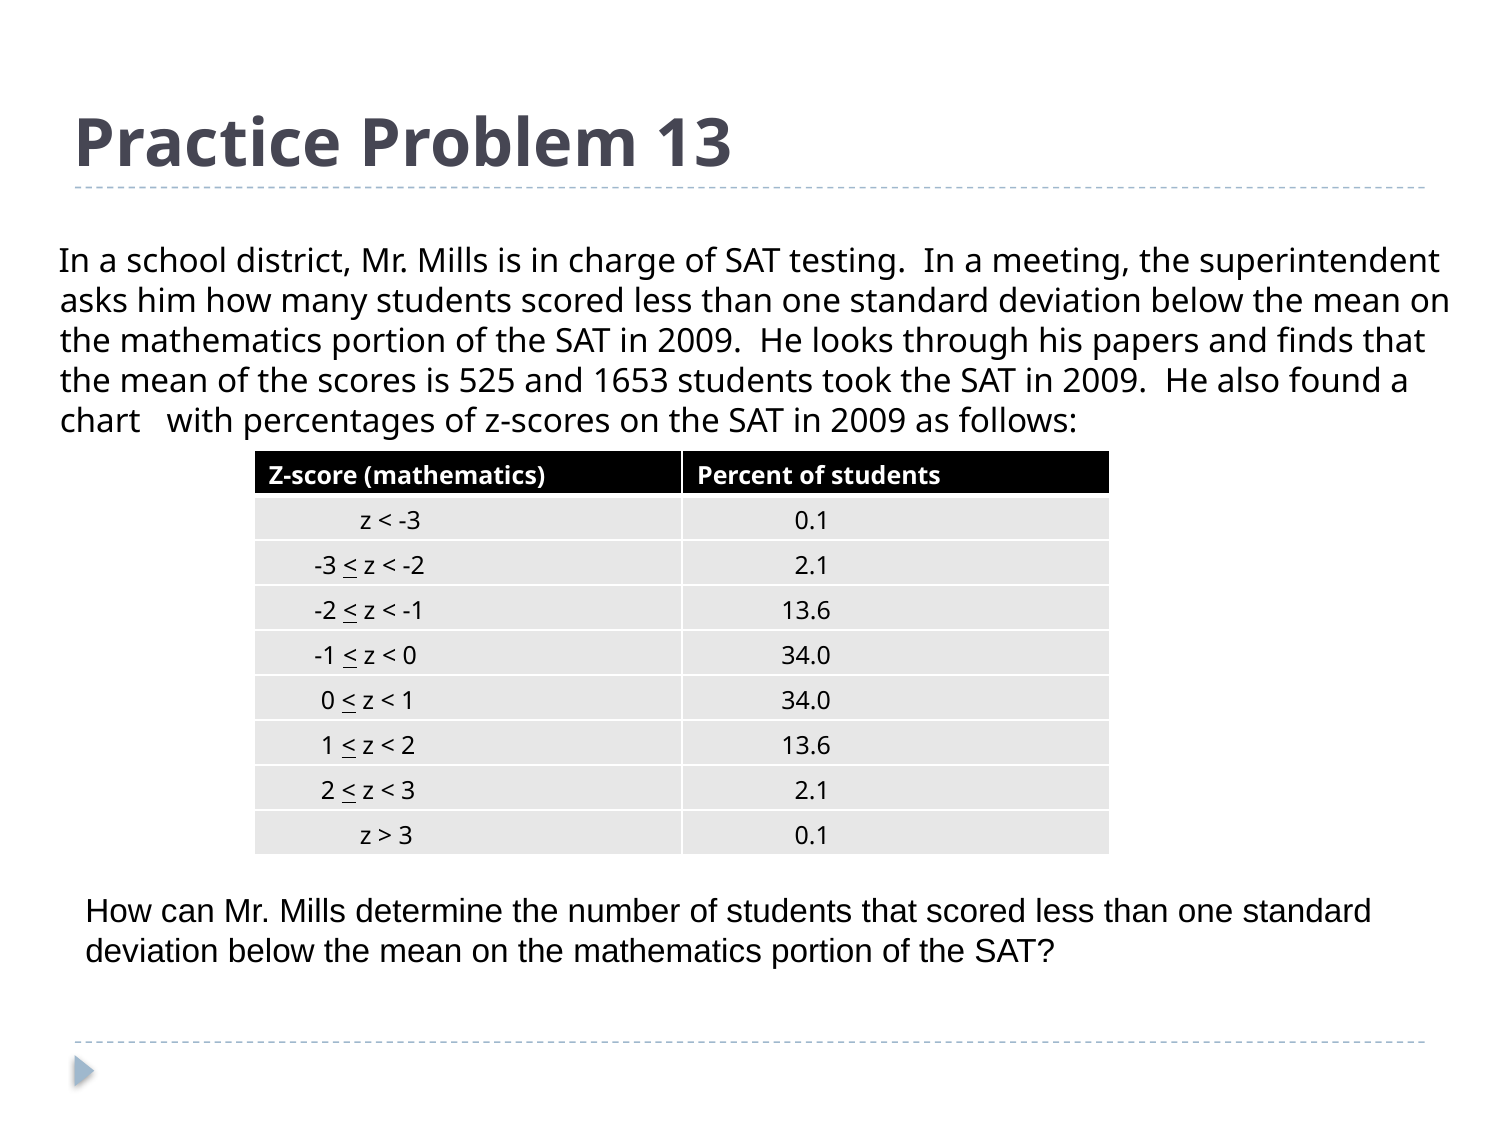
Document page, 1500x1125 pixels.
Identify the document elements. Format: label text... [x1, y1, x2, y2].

title Practice Problem 13 [58, 25, 1409, 188]
table_cell 0.1 [683, 498, 1109, 539]
text_box How can Mr. Mills determine the number of students that scored less than one standard deviation below the mean on the mathematics portion of the SAT? [70, 881, 1442, 977]
table_cell 2.1 [683, 766, 1109, 809]
table_cell 2 < z < 3 [255, 766, 681, 809]
table_cell 34.0 [683, 676, 1109, 719]
table_cell 2.1 [683, 541, 1109, 584]
table_cell z > 3 [255, 811, 681, 854]
table_cell 13.6 [683, 586, 1109, 629]
table_cell 0.1 [683, 811, 1109, 854]
table_header Percent of students [683, 451, 1109, 493]
list In a school district, Mr. Mills is in charge of SAT testing. In a meeting, the superintendent asks him how many students scored less than one standard deviation below the mean on the mathematics portion of the SAT in 2009. He looks through his papers and finds that the mean of the scores is 525 and 1653 students took the SAT in 2009. He also found a chart with percentages of z-scores on the SAT in 2009 as follows: [0, 231, 1500, 900]
table_cell -1 < z < 0 [255, 631, 681, 674]
table_cell 1 < z < 2 [255, 721, 681, 764]
table_header Z-score (mathematics) [255, 451, 681, 493]
table_cell z < -3 [255, 498, 681, 539]
table_cell -2 < z < -1 [255, 586, 681, 629]
table_cell 34.0 [683, 631, 1109, 674]
table_cell -3 < z < -2 [255, 541, 681, 584]
table_cell 13.6 [683, 721, 1109, 764]
table_cell 0 < z < 1 [255, 676, 681, 719]
